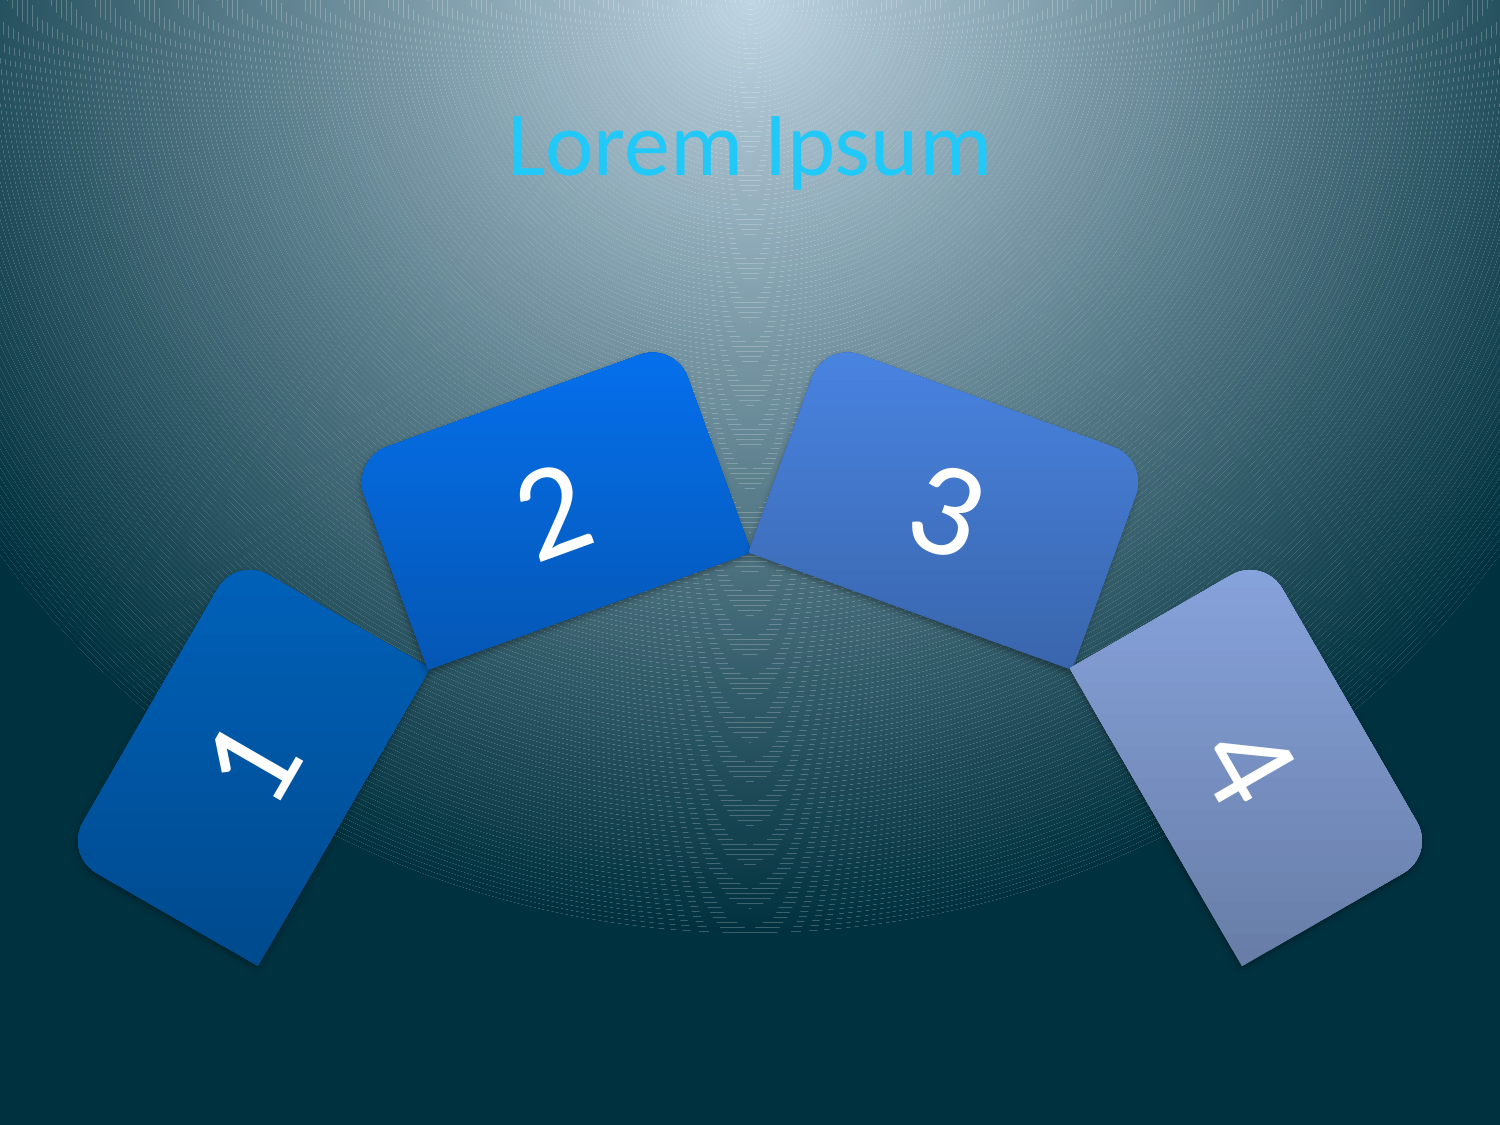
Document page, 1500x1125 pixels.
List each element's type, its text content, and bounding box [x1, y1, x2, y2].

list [74, 262, 1426, 1006]
title Lorem Ipsum [75, 45, 1425, 233]
